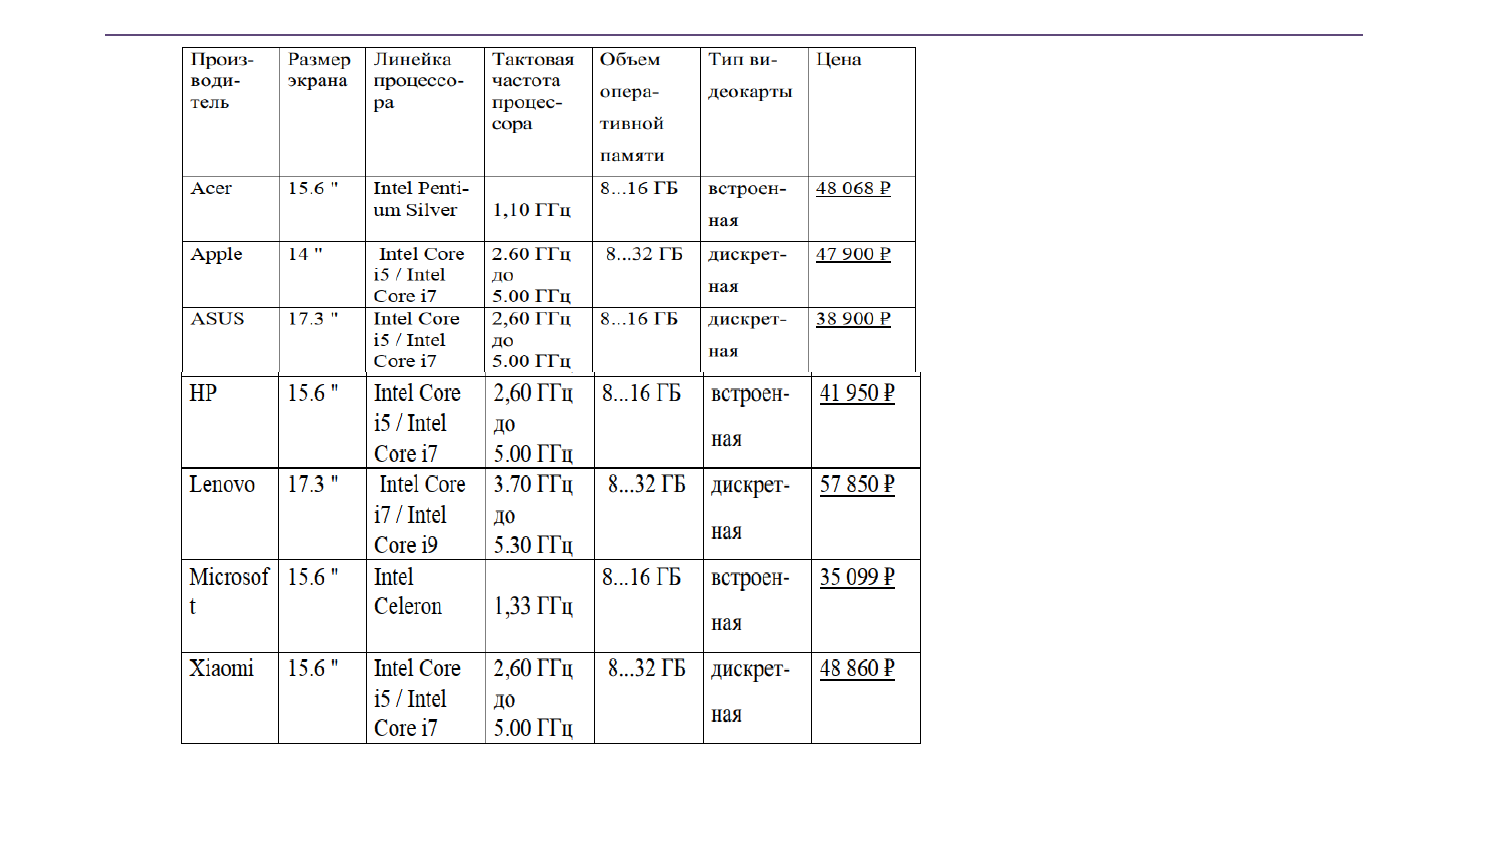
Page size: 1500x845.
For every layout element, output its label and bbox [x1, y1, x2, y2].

picture [174, 40, 926, 748]
